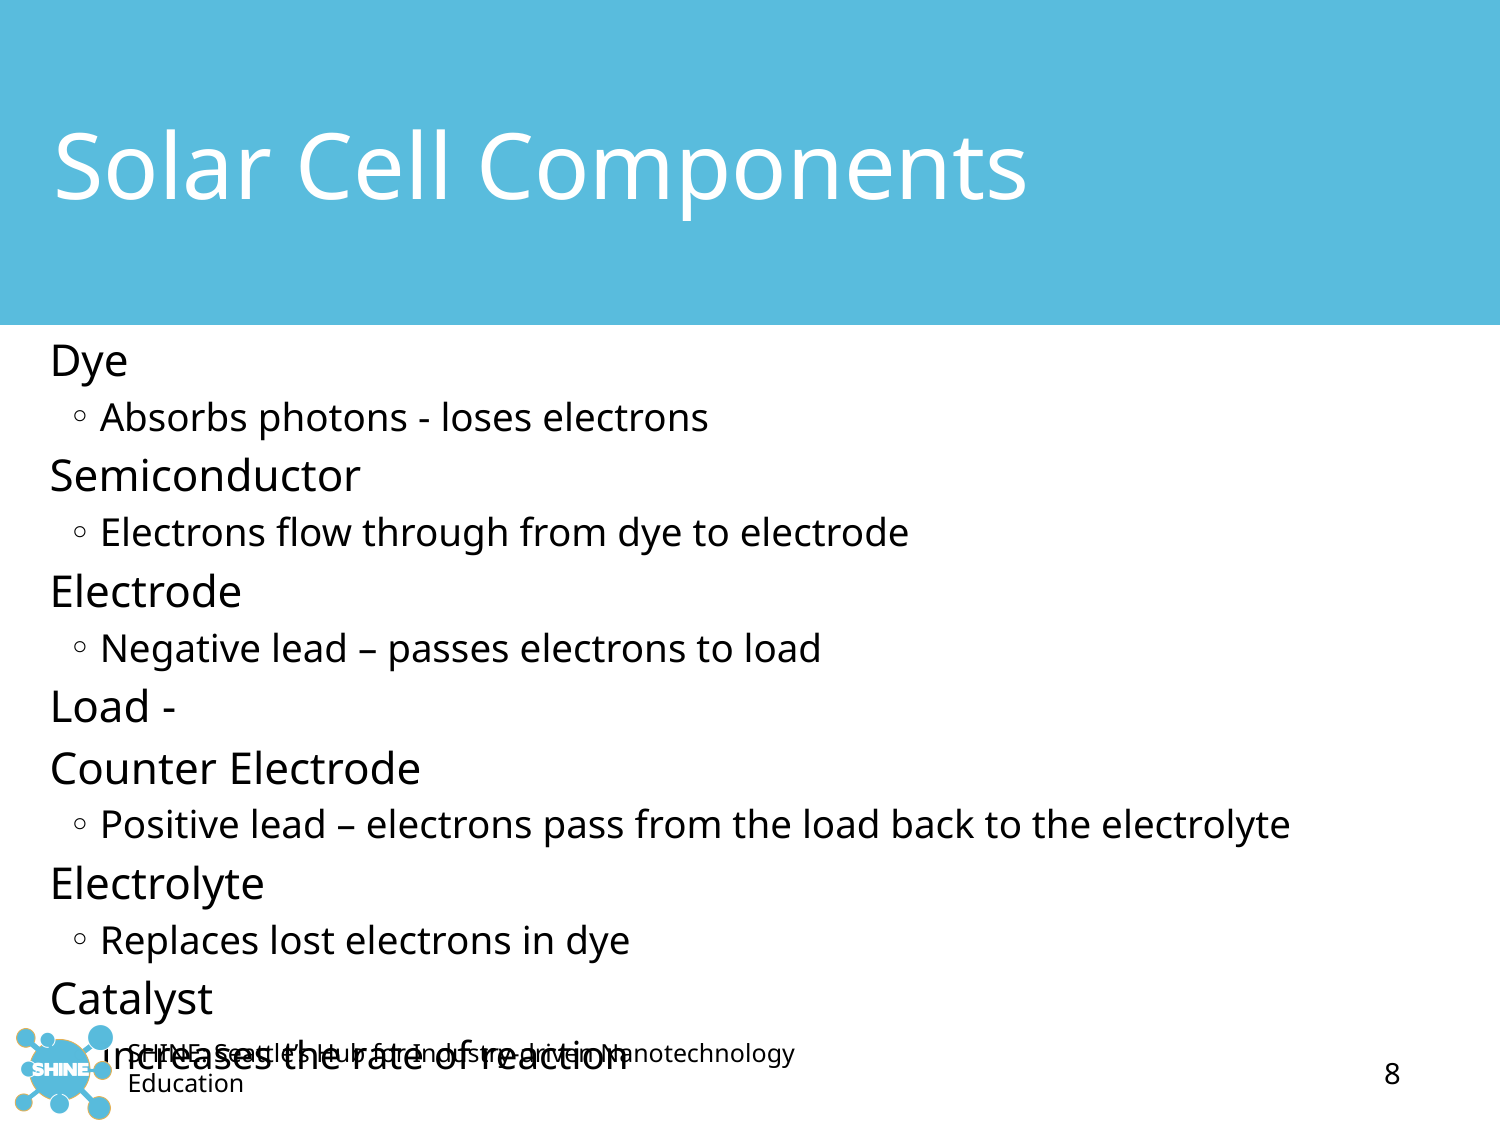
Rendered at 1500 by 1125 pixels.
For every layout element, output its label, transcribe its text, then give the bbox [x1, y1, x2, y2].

list Dye Absorbs photons - loses electrons Semiconductor Electrons flow through from dye to electrode Electrode Negative lead – passes electrons to load Load - Counter Electrode Positive lead – electrons pass from the load back to the electrolyte Electrolyte Replaces lost electrons in dye Catalyst Increases the rate of reaction [0, 324, 1500, 1088]
slide_number SHINE: Seattle’s Hub for Industry-driven Nanotechnology Education [119, 1037, 913, 1098]
title Solar Cell Components [0, 0, 1500, 324]
picture [12, 1024, 116, 1120]
text_box 8 [1369, 1040, 1445, 1100]
